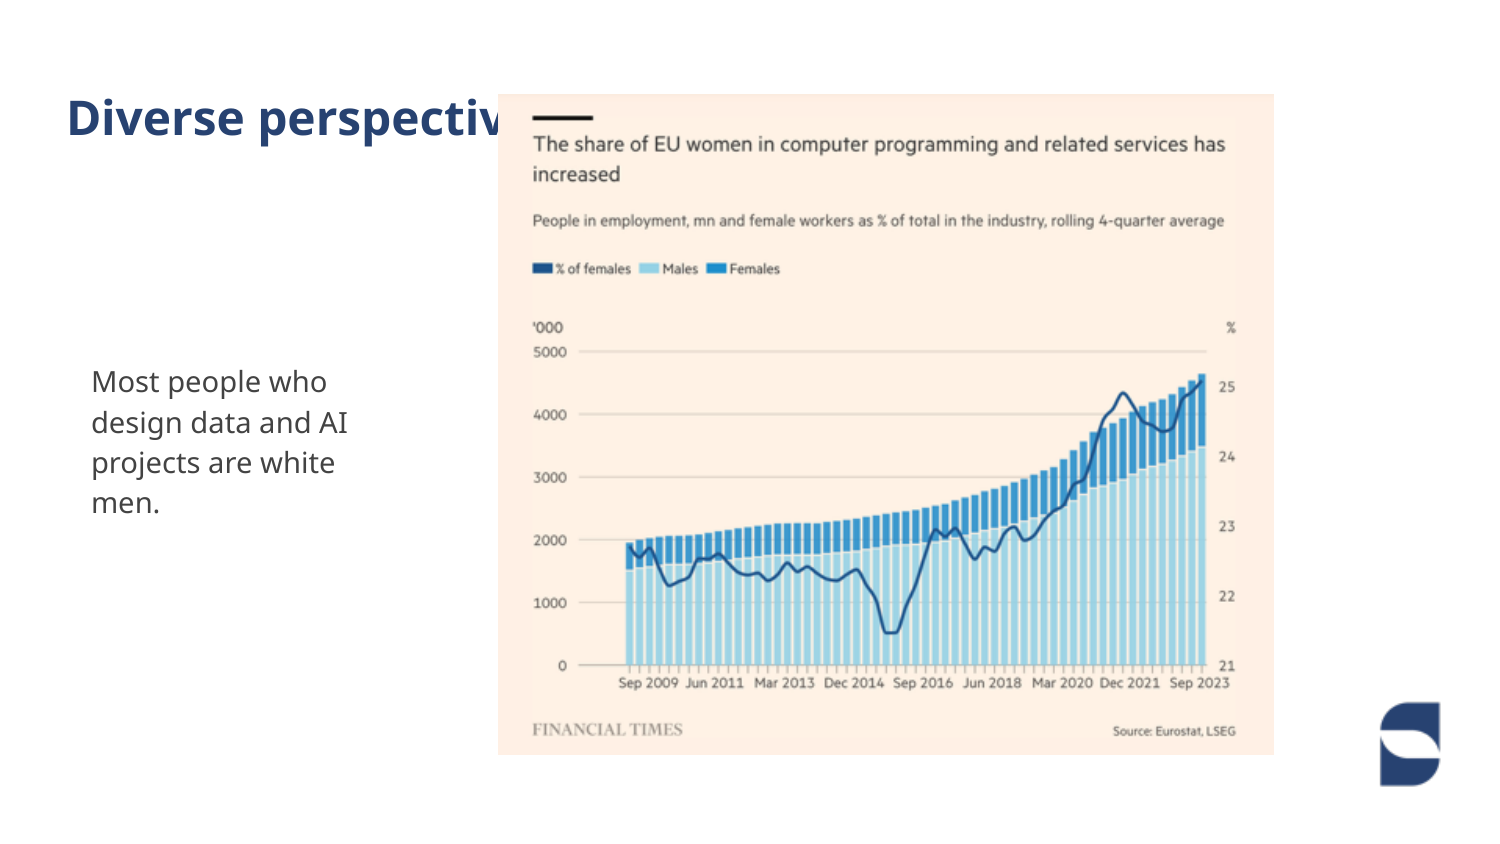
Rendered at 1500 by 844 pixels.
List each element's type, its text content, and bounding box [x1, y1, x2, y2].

picture [498, 93, 1274, 755]
picture [1363, 685, 1458, 804]
title Diverse perspectives [51, 72, 580, 167]
list Most people who design data and AI projects are white men. [51, 343, 410, 750]
